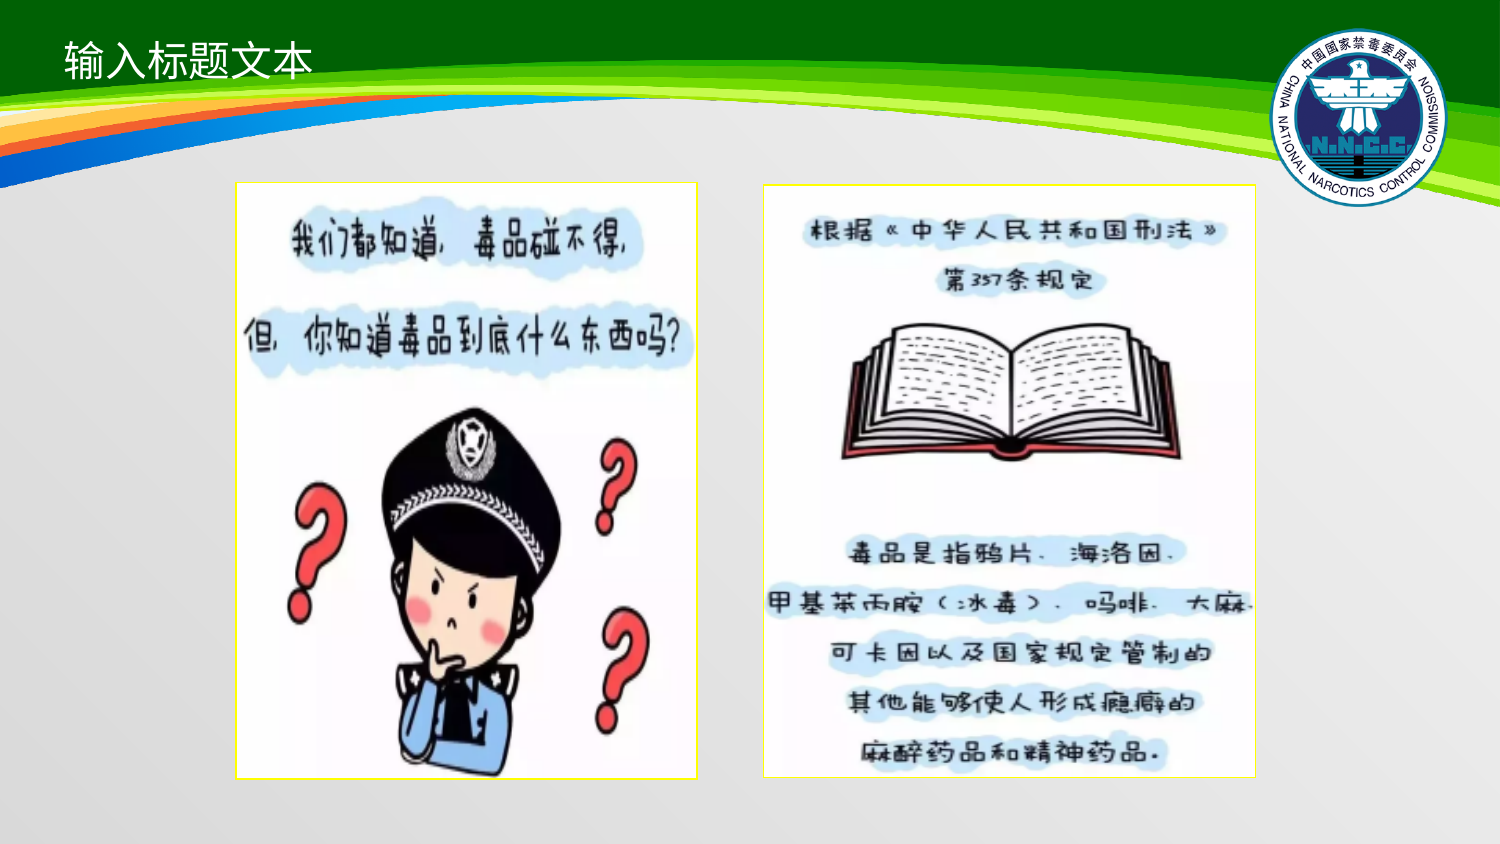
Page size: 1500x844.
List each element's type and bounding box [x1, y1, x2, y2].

picture [0, 0, 1500, 207]
picture [236, 183, 697, 779]
picture [764, 185, 1255, 777]
